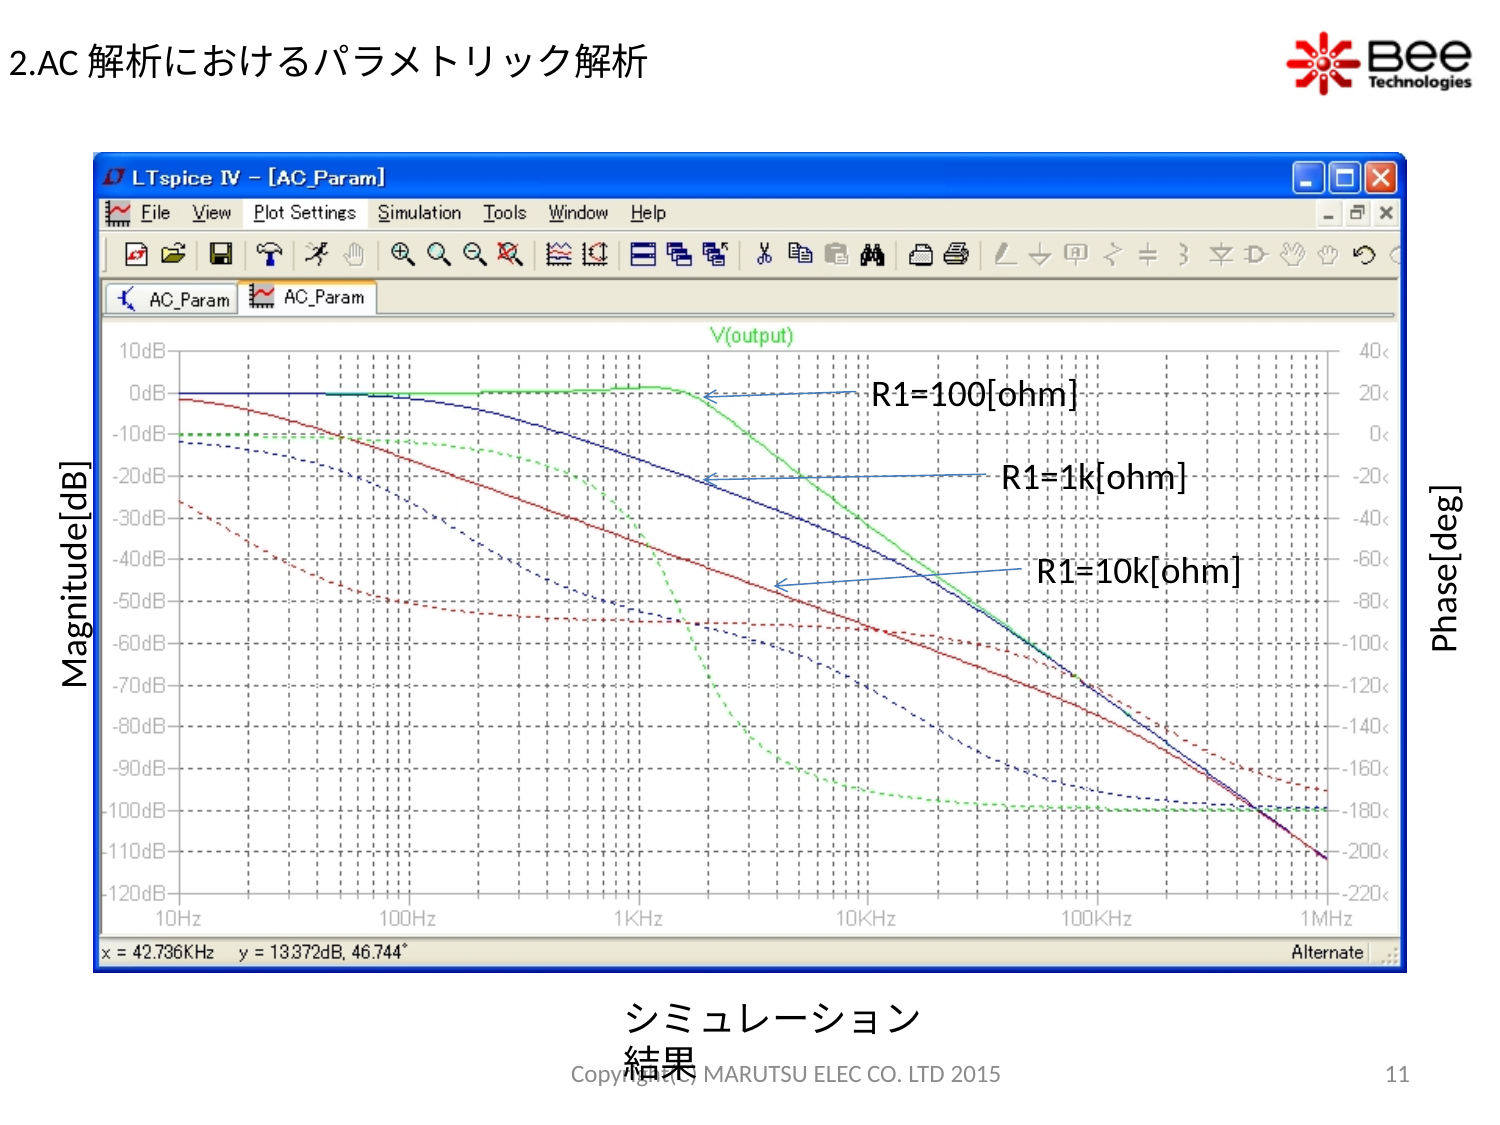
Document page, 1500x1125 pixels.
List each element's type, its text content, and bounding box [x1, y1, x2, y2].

text_box シミュレーション結果 [608, 987, 963, 1093]
picture [1280, 23, 1477, 105]
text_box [702, 391, 857, 398]
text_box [702, 474, 987, 481]
text_box Phase[deg] [1411, 469, 1472, 669]
slide_number 11 [1211, 1042, 1425, 1103]
footer Copyright(C) MARUTSU ELEC CO. LTD 2015 [363, 1042, 1211, 1103]
picture [93, 152, 1407, 973]
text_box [773, 568, 1022, 587]
text_box 2.AC解析におけるパラメトリック解析 [0, 30, 665, 91]
text_box Magnitude[dB] [41, 326, 88, 705]
